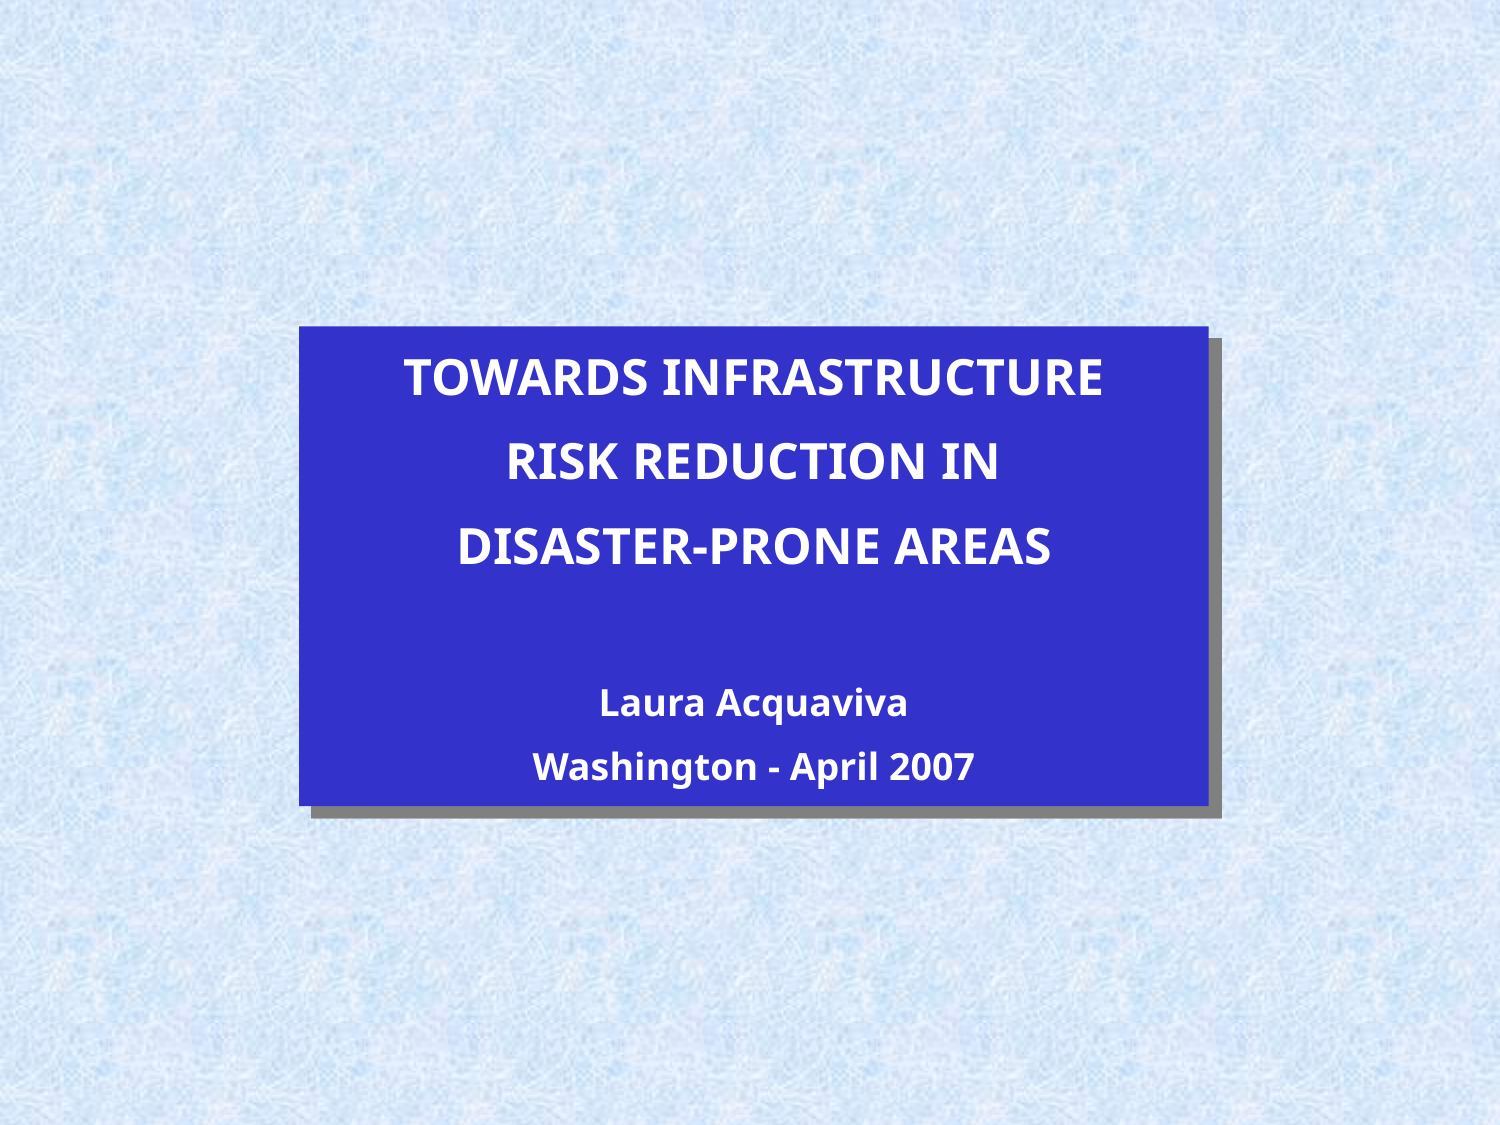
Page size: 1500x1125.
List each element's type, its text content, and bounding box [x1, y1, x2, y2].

picture [0, 0, 1500, 1125]
text_box TOWARDS INFRASTRUCTURE RISK REDUCTION IN DISASTER-PRONE AREAS Laura Acquaviva Washington - April 2007 [299, 326, 1209, 807]
